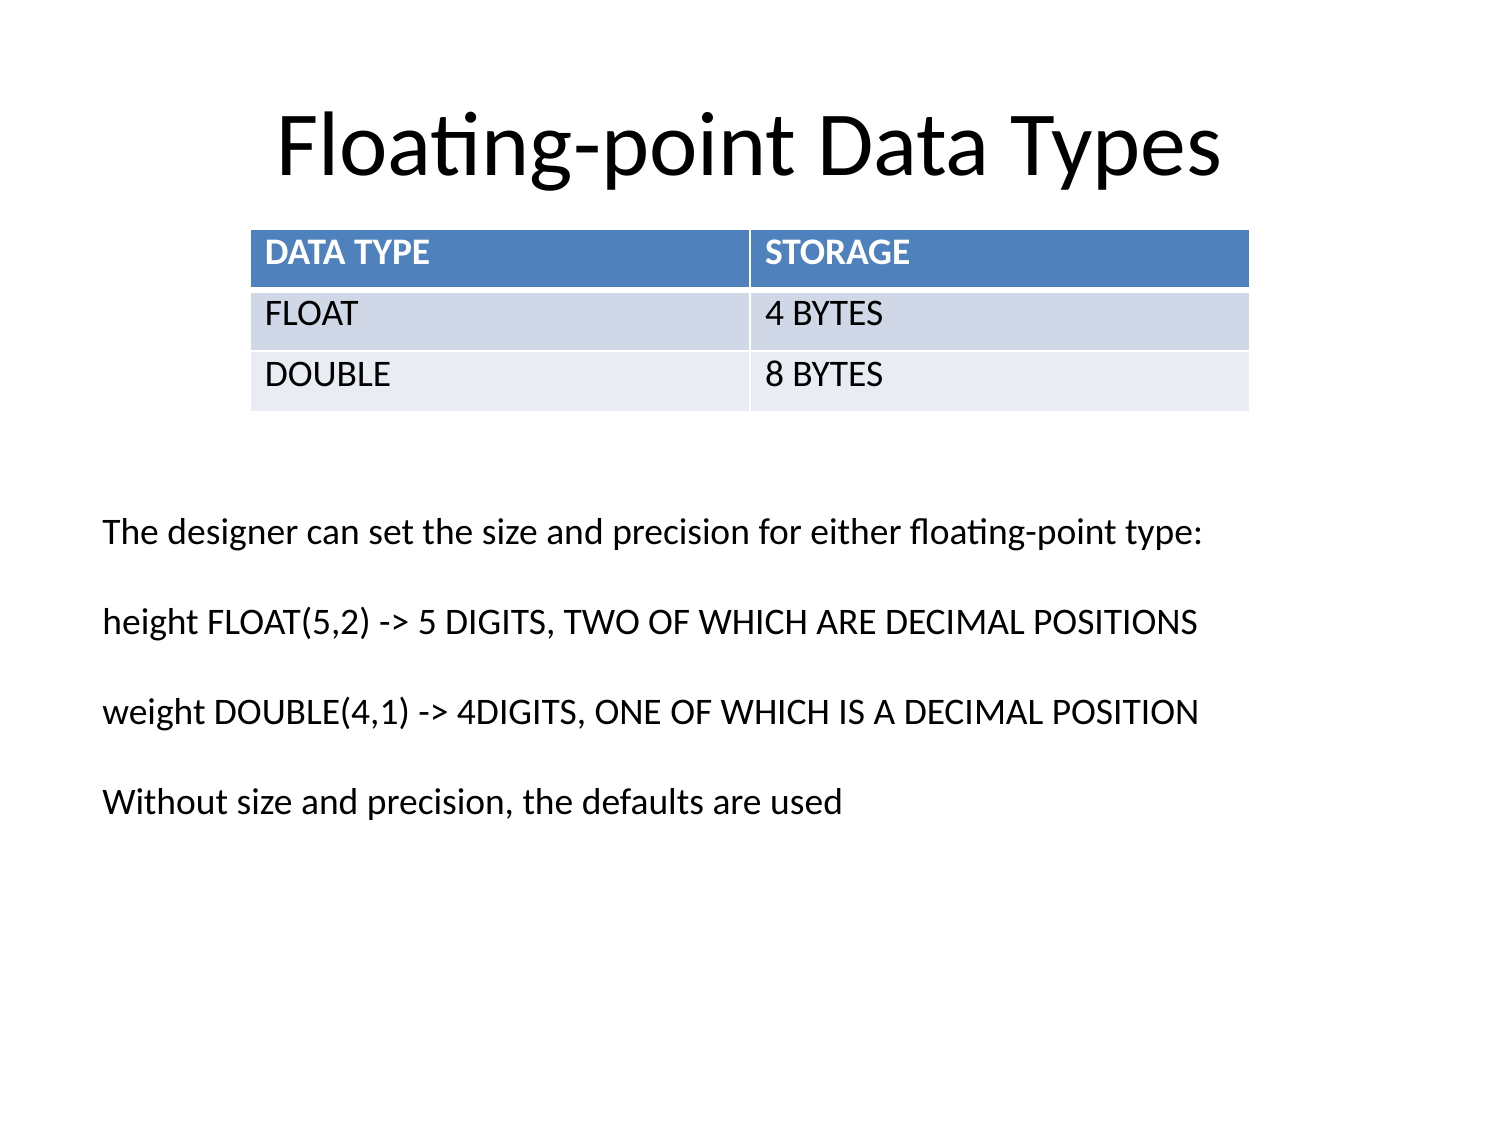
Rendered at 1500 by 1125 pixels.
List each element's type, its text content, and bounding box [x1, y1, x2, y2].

table_cell DOUBLE [251, 352, 749, 411]
table_cell 4 BYTES [751, 293, 1249, 350]
table_header DATA TYPE [251, 230, 749, 287]
table_header STORAGE [751, 230, 1249, 287]
text_box The designer can set the size and precision for either floating-point type: height FLOAT(5,2) -> 5 DIGITS, TWO OF WHICH ARE DECIMAL POSITIONS weight DOUBLE(4,1) -> 4DIGITS, ONE OF WHICH IS A DECIMAL POSITION Without size and precision, the defaults are used [87, 499, 1350, 875]
title Floating-point Data Types [75, 45, 1425, 233]
table_cell 8 BYTES [751, 352, 1249, 411]
table_cell FLOAT [251, 293, 749, 350]
